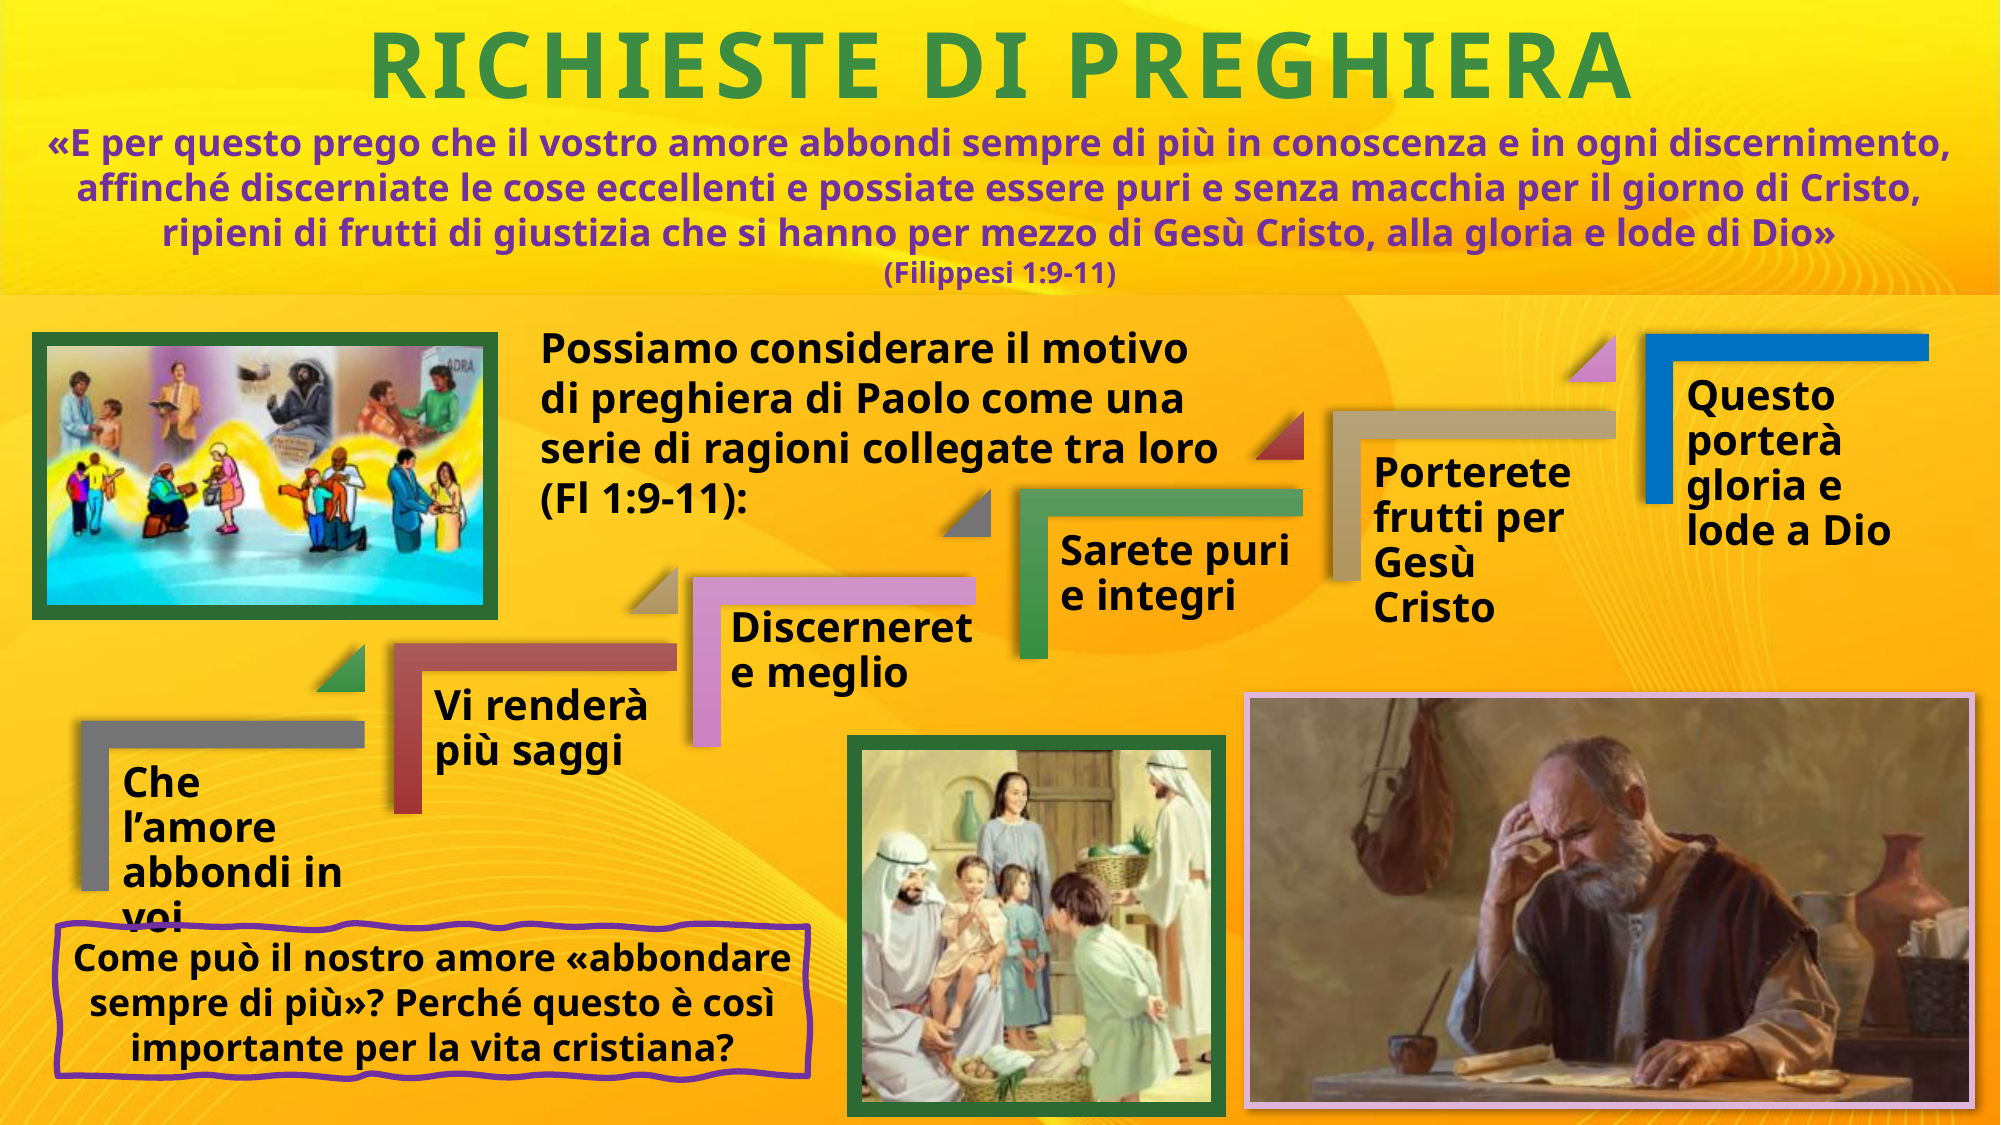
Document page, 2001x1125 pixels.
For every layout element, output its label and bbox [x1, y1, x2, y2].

text_box [57, 332, 1954, 974]
picture [0, 0, 2000, 1125]
